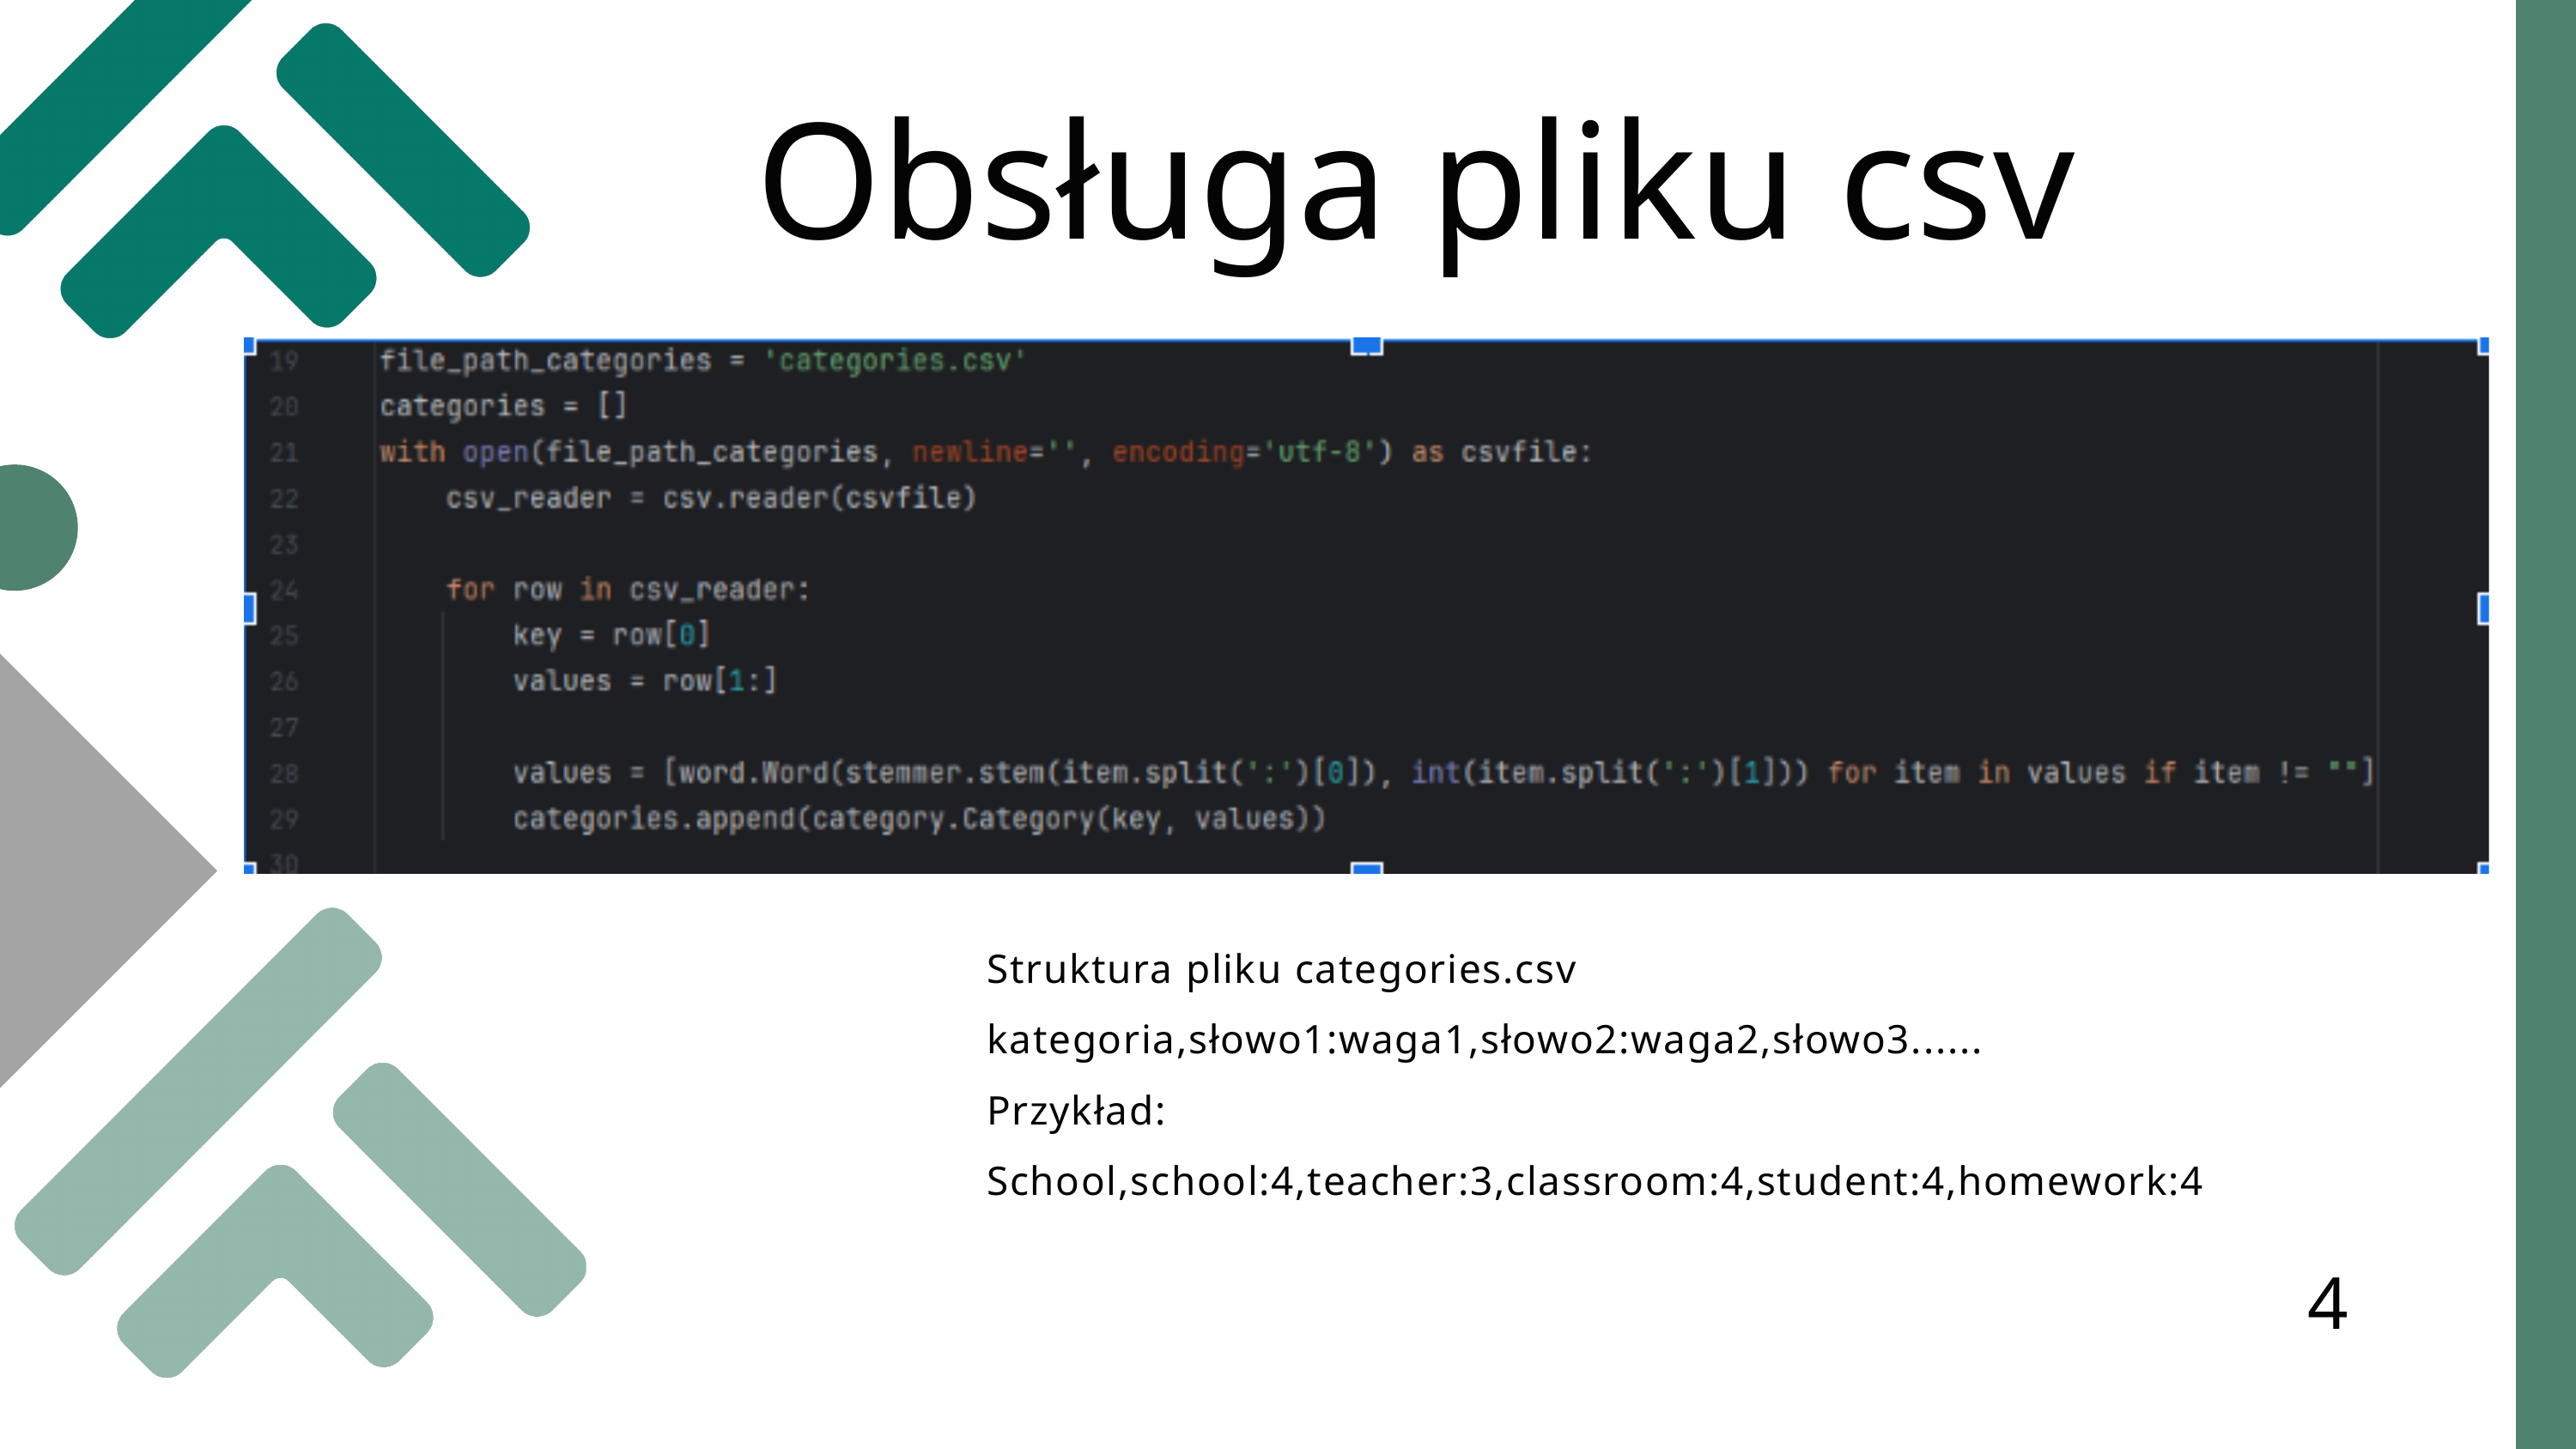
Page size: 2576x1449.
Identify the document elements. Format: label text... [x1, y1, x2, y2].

text_box [0, 0, 530, 338]
text_box [15, 906, 586, 1378]
text_box 4 [2275, 1243, 2380, 1343]
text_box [2515, 0, 2576, 1449]
text_box Struktura pliku categories.csv kategoria,słowo1:waga1,słowo2:waga2,słowo3...... Przykład: School,school:4,teacher:3,classroom:4,student:4,homework:4 [987, 919, 2459, 1203]
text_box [0, 653, 218, 1088]
text_box [244, 337, 2489, 875]
text_box Obsługa pliku csv [530, 94, 2076, 271]
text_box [0, 464, 78, 591]
